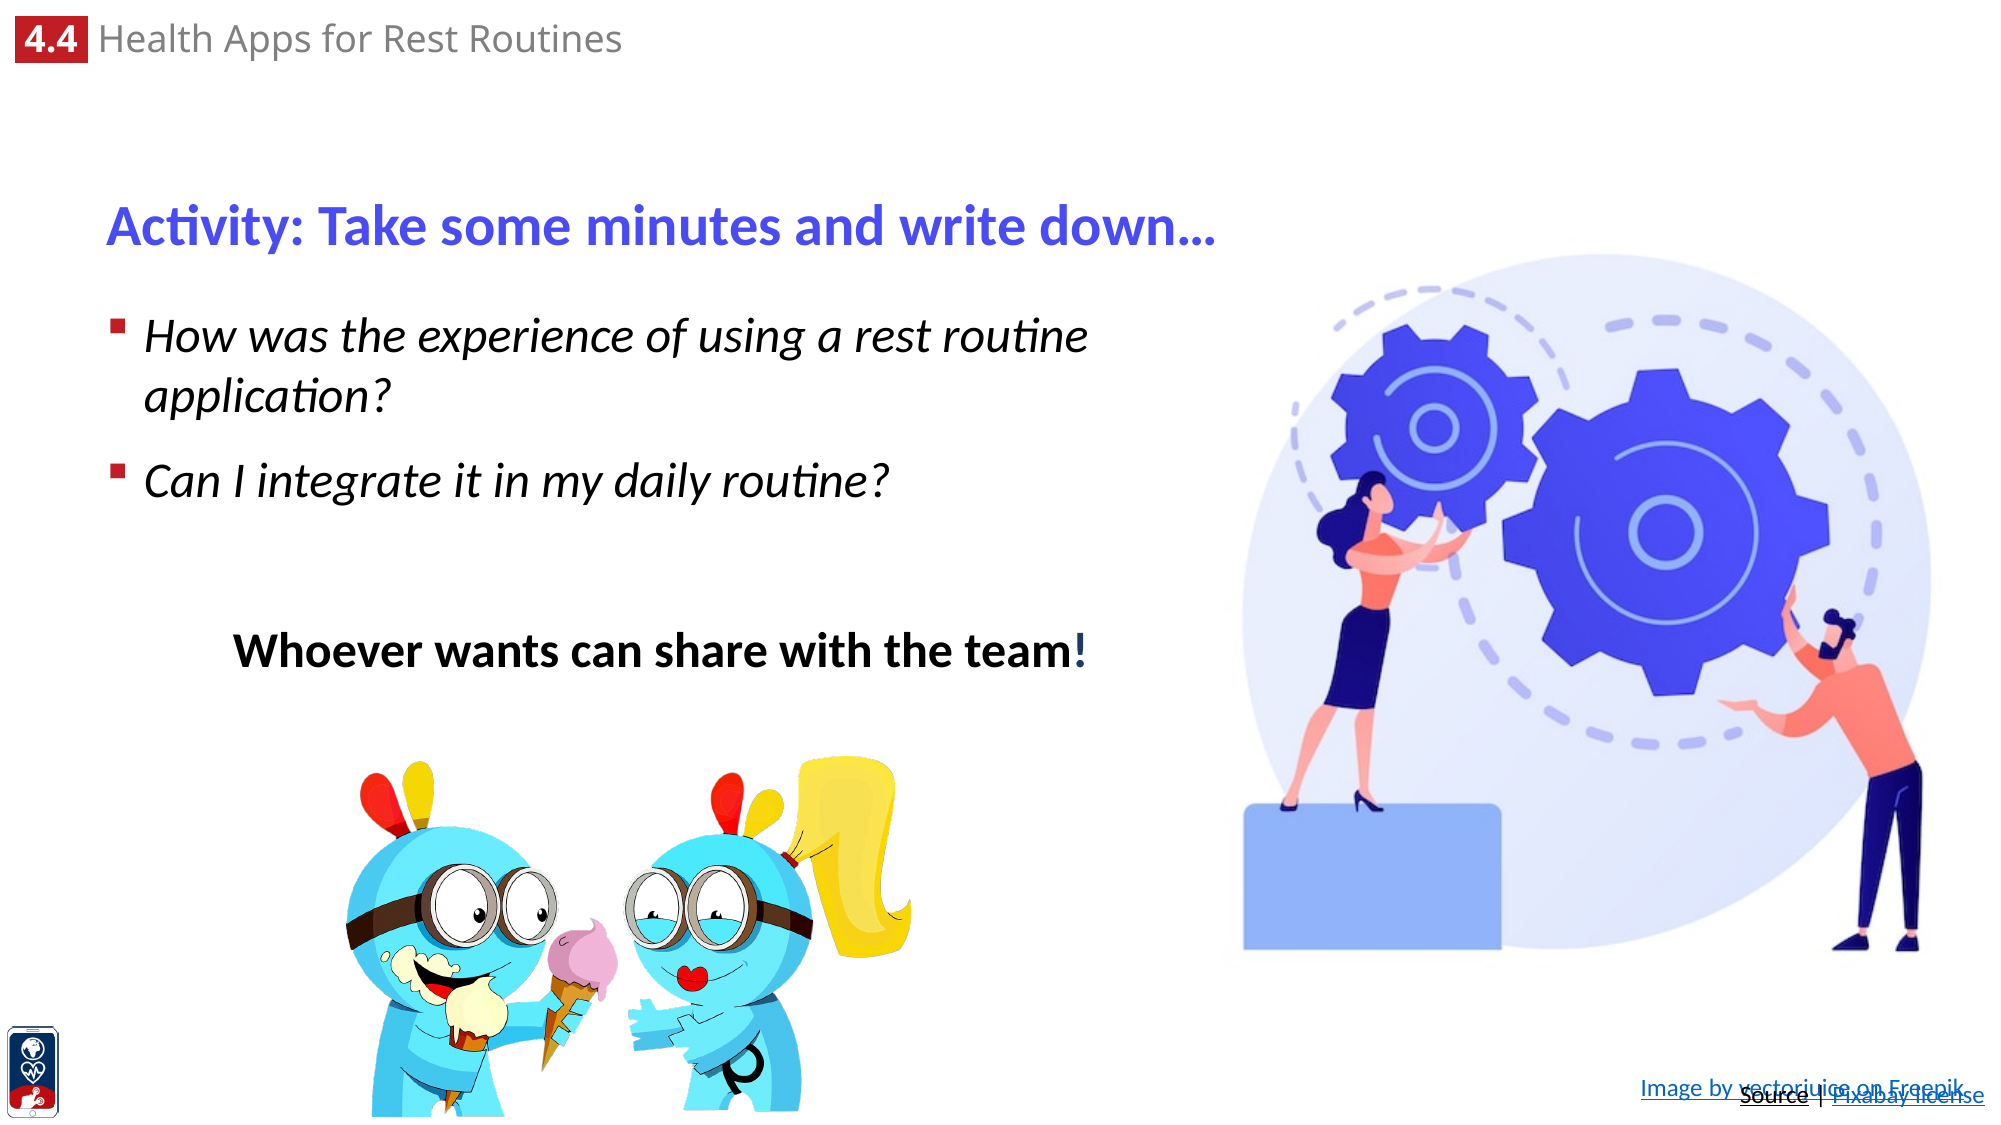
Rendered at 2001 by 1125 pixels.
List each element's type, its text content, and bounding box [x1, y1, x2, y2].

picture [1128, 141, 2000, 1065]
picture [345, 756, 911, 1117]
text_box Image by vectorjuice on Freepik [1448, 1065, 1979, 1110]
picture [7, 1026, 59, 1118]
text_box Source | Pixabay license [1604, 1070, 2000, 1116]
title Activity: Take some minutes and write down… [91, 177, 1128, 277]
list How was the experience of using a rest routine application? Can I integrate it in my daily routine? Whoever wants can share with the team! [91, 295, 1230, 1094]
